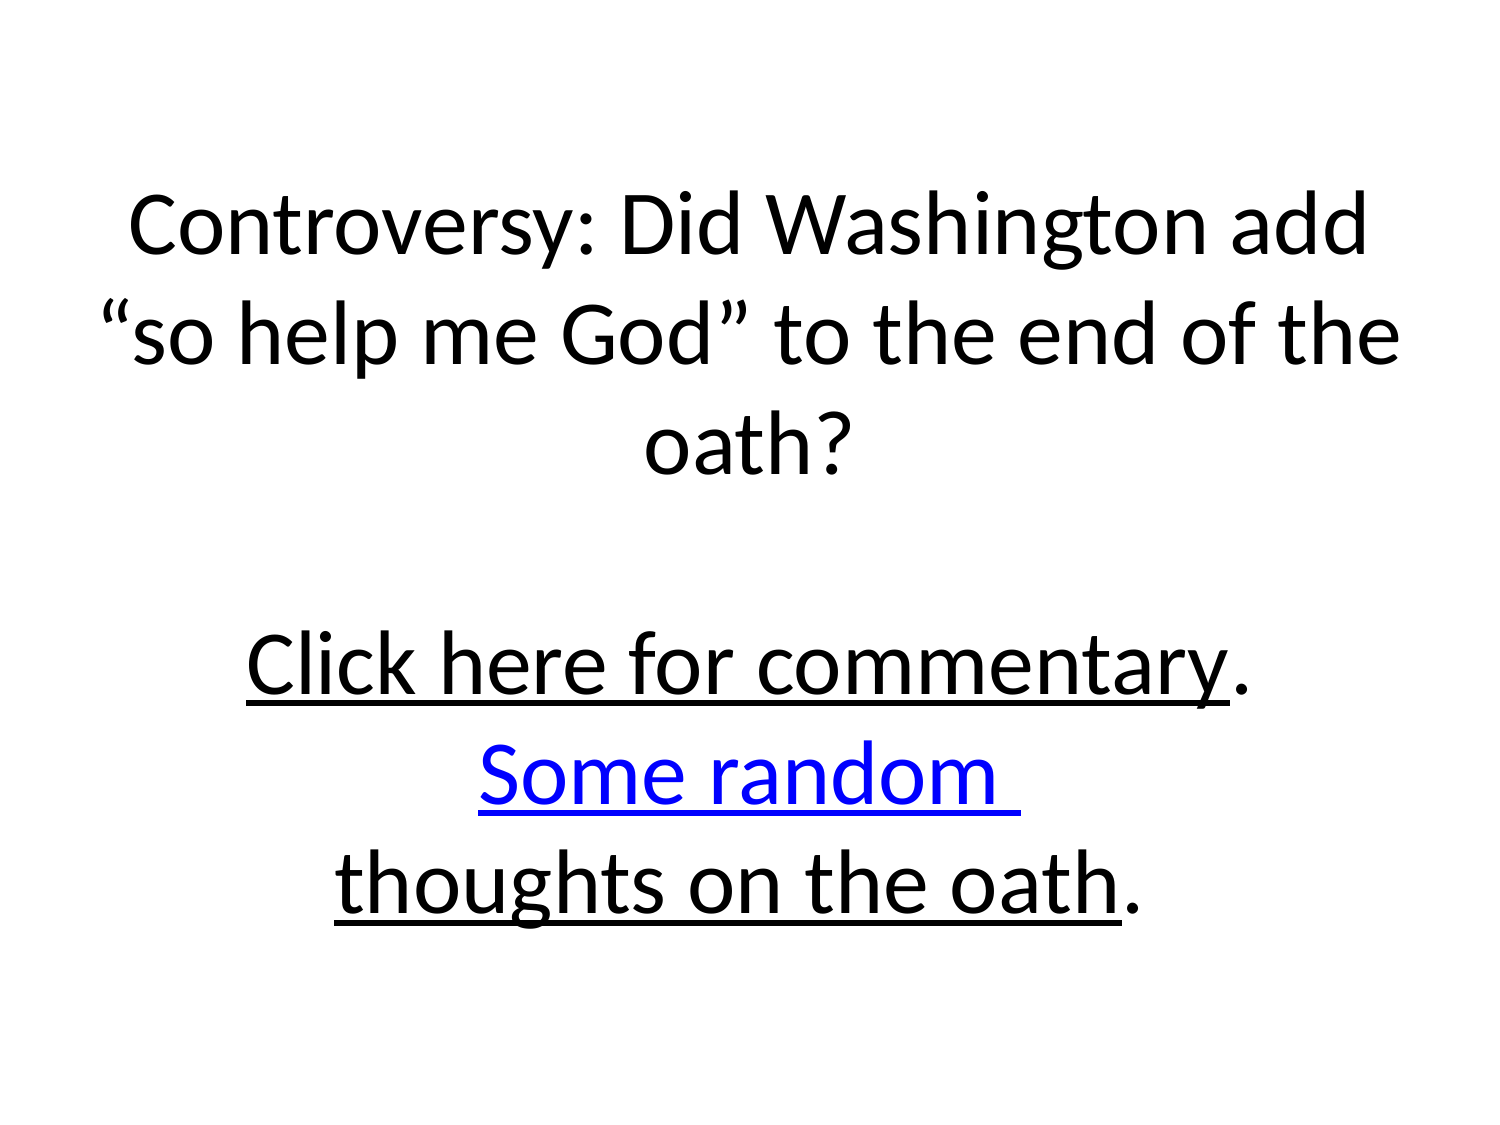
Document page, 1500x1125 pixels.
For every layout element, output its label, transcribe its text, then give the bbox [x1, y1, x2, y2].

title Controversy: Did Washington add “so help me God” to the end of the oath? Click here for commentary. Some random thoughts on the oath. [74, 44, 1426, 1051]
